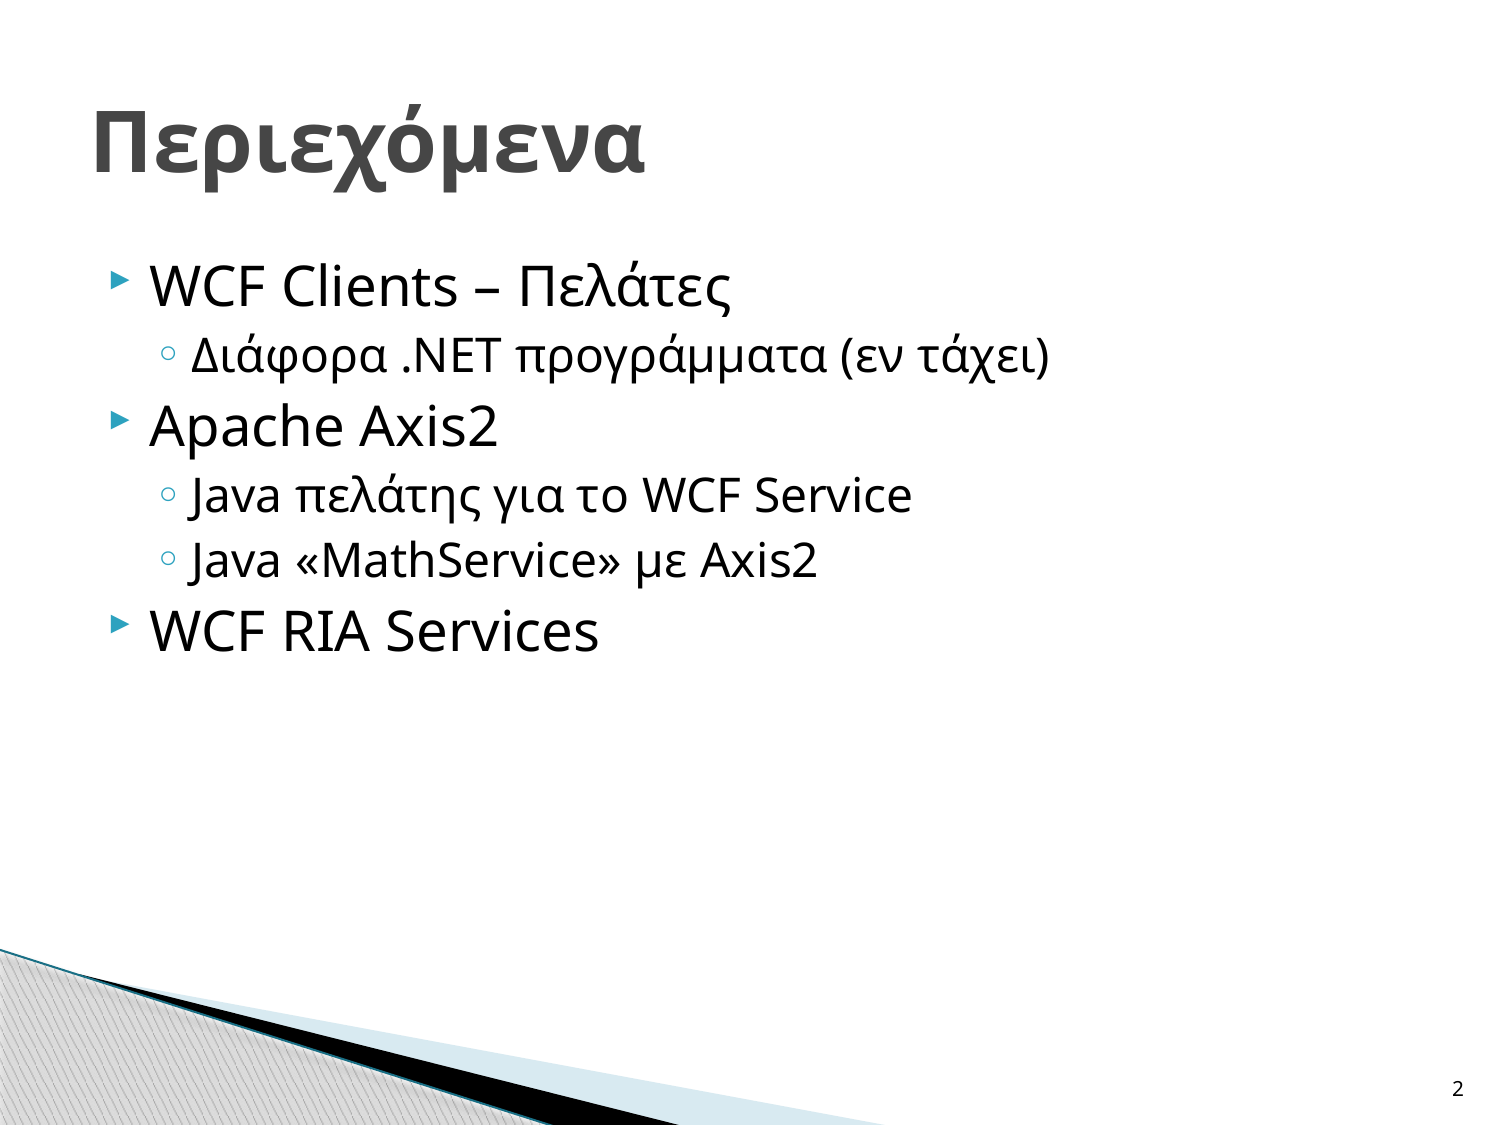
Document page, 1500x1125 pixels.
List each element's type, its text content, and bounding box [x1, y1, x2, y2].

slide_number 2 [1418, 1051, 1479, 1112]
title Περιεχόμενα [75, 45, 1425, 233]
list WCF Clients – Πελάτες Διάφορα .ΝΕΤ προγράμματα (εν τάχει) Apache Axis2 Java πελάτης για το WCF Service Java «MathService» με Axis2 WCF RIA Services [75, 243, 1425, 986]
